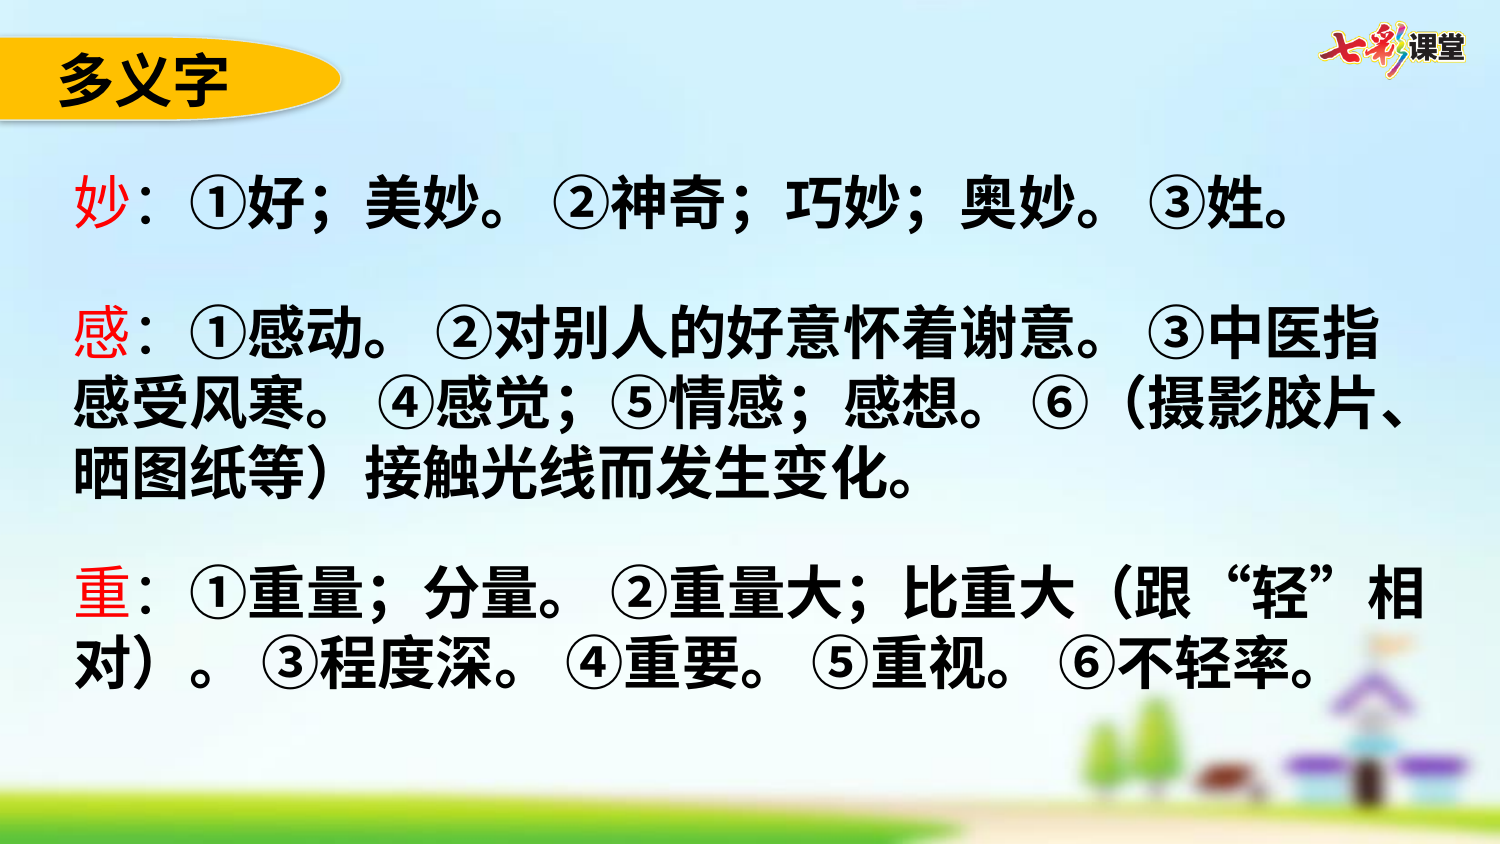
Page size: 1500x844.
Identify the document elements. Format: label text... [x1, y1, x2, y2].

text_box 感：①感动。 ②对别人的好意怀着谢意。 ③中医指感受风寒。 ④感觉；⑤情感；感想。 ⑥（摄影胶片、晒图纸等）接触光线而发生变化。 [58, 288, 1431, 514]
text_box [0, 36, 342, 121]
picture [0, 0, 1500, 844]
text_box 重：①重量；分量。 ②重量大；比重大（跟“轻”相对）。 ③程度深。 ④重要。 ⑤重视。 ⑥不轻率。 [58, 548, 1447, 704]
text_box 妙：①好；美妙。 ②神奇；巧妙；奥妙。 ③姓。 [58, 159, 1389, 244]
